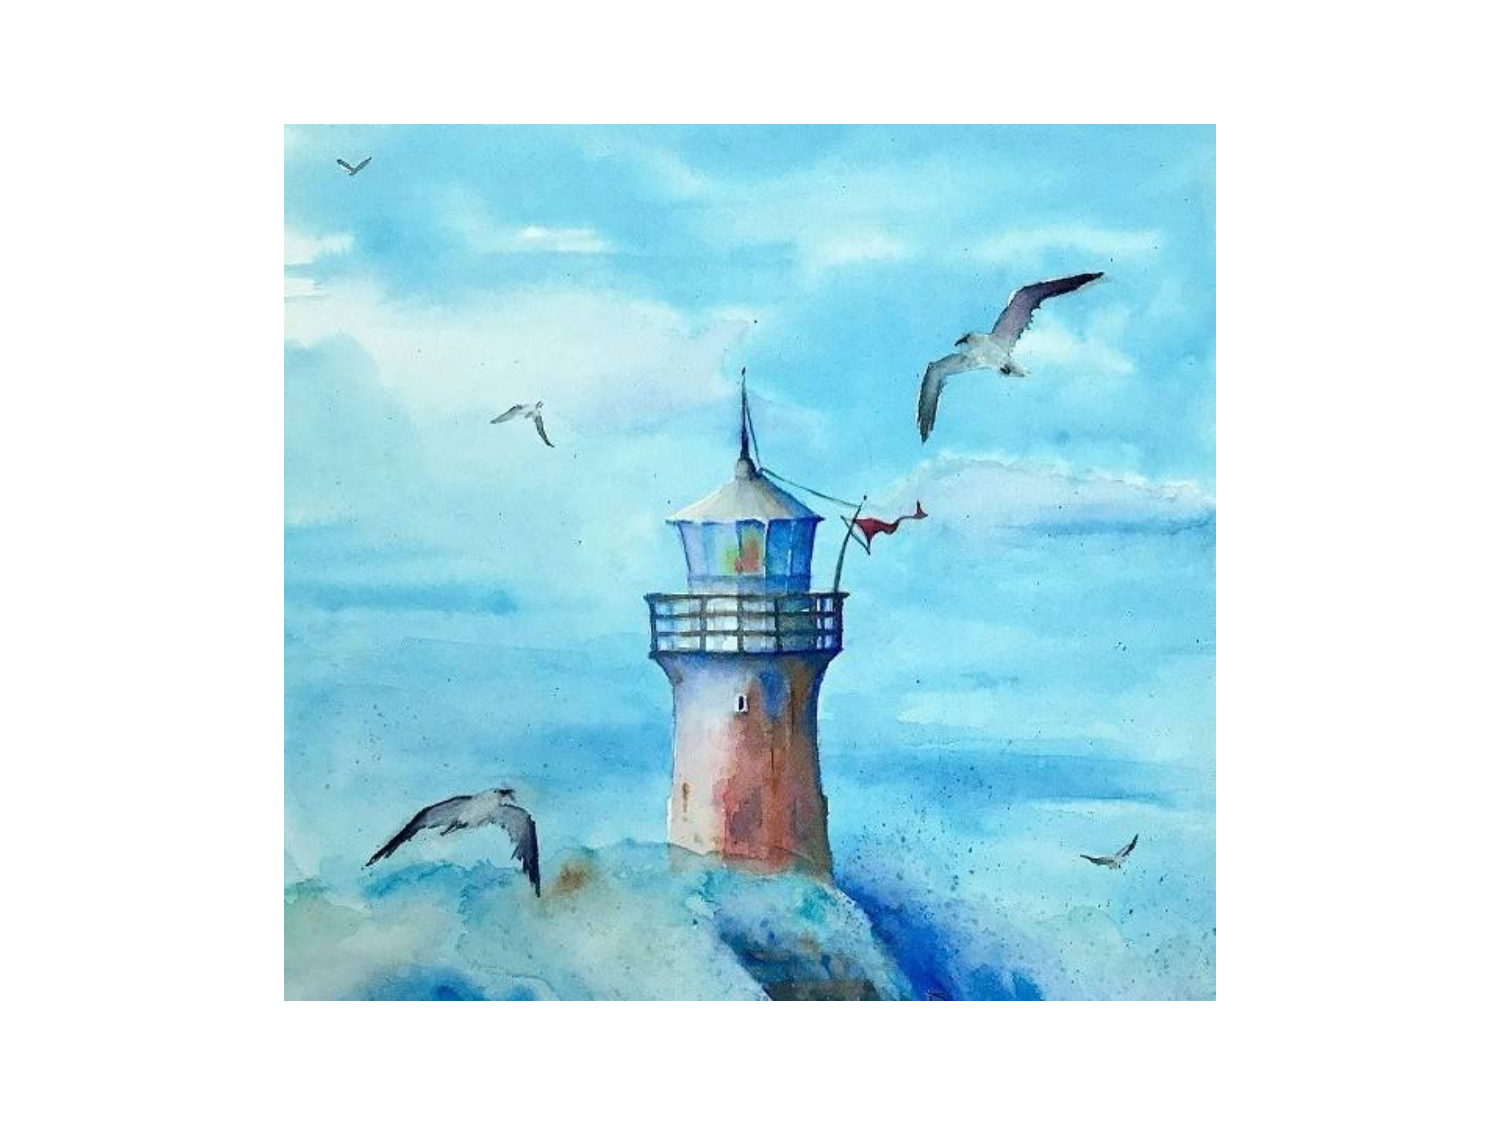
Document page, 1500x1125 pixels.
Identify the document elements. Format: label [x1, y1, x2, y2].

picture [284, 123, 1216, 1001]
